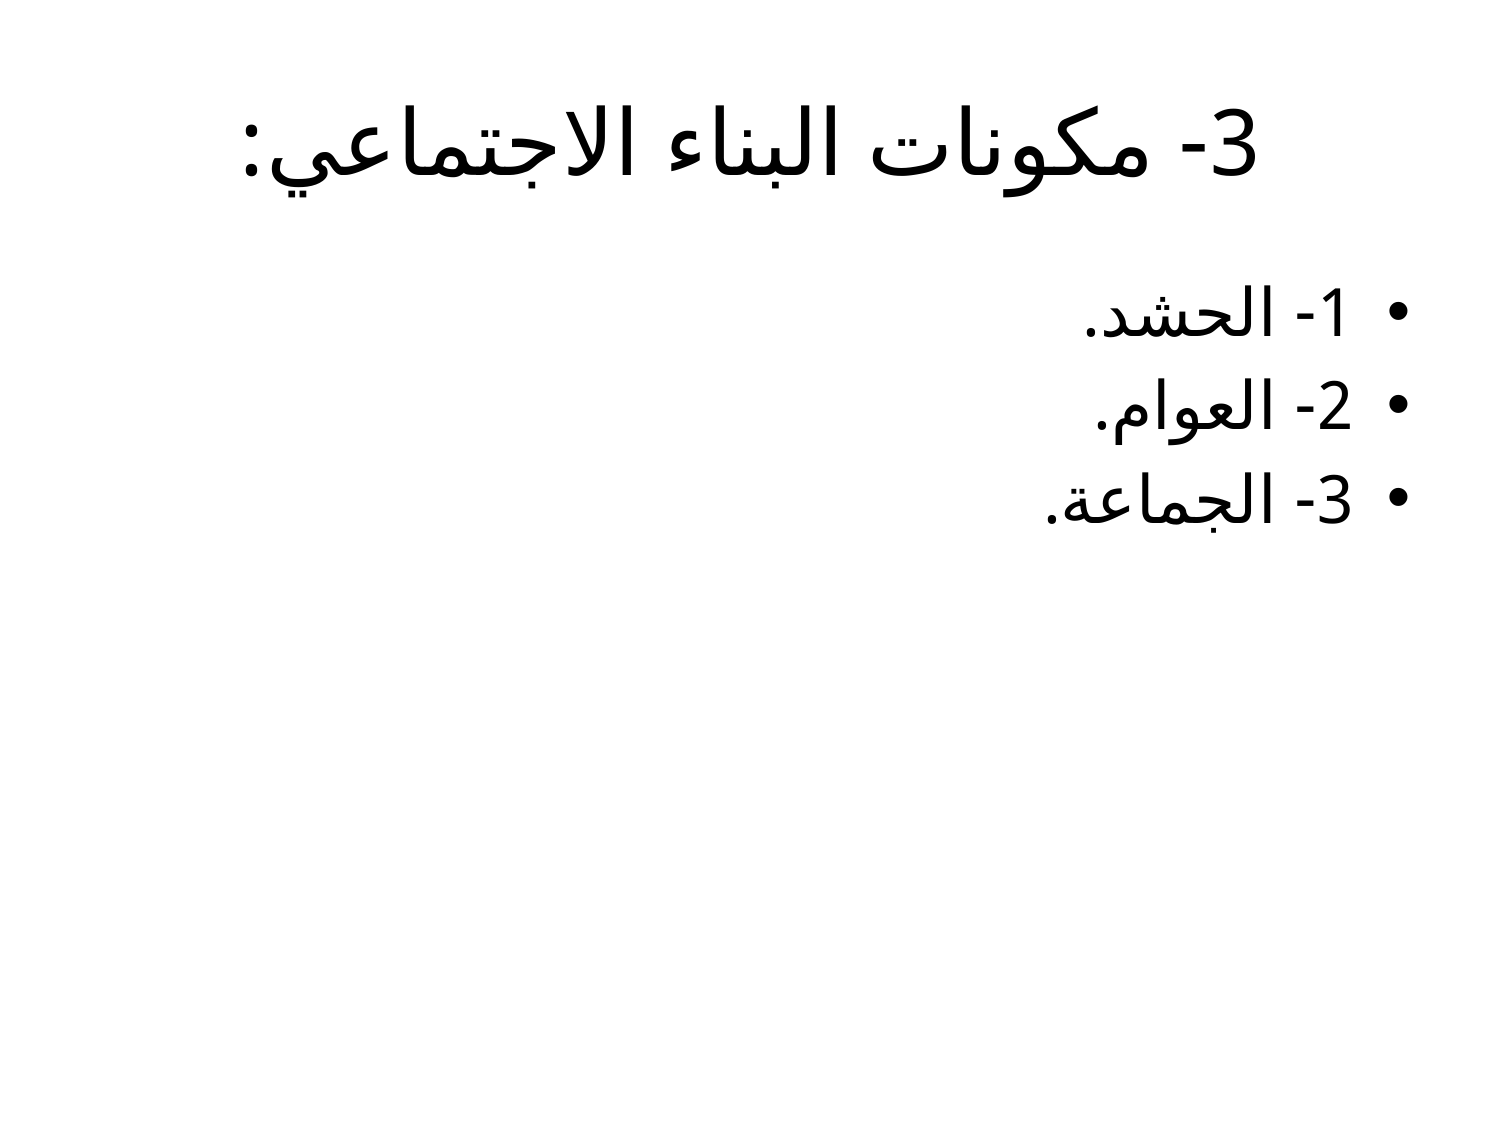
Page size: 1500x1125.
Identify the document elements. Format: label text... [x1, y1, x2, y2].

list 1- الحشد. 2- العوام. 3- الجماعة. [75, 262, 1425, 1005]
title 3- مكونات البناء الاجتماعي: [75, 45, 1425, 233]
